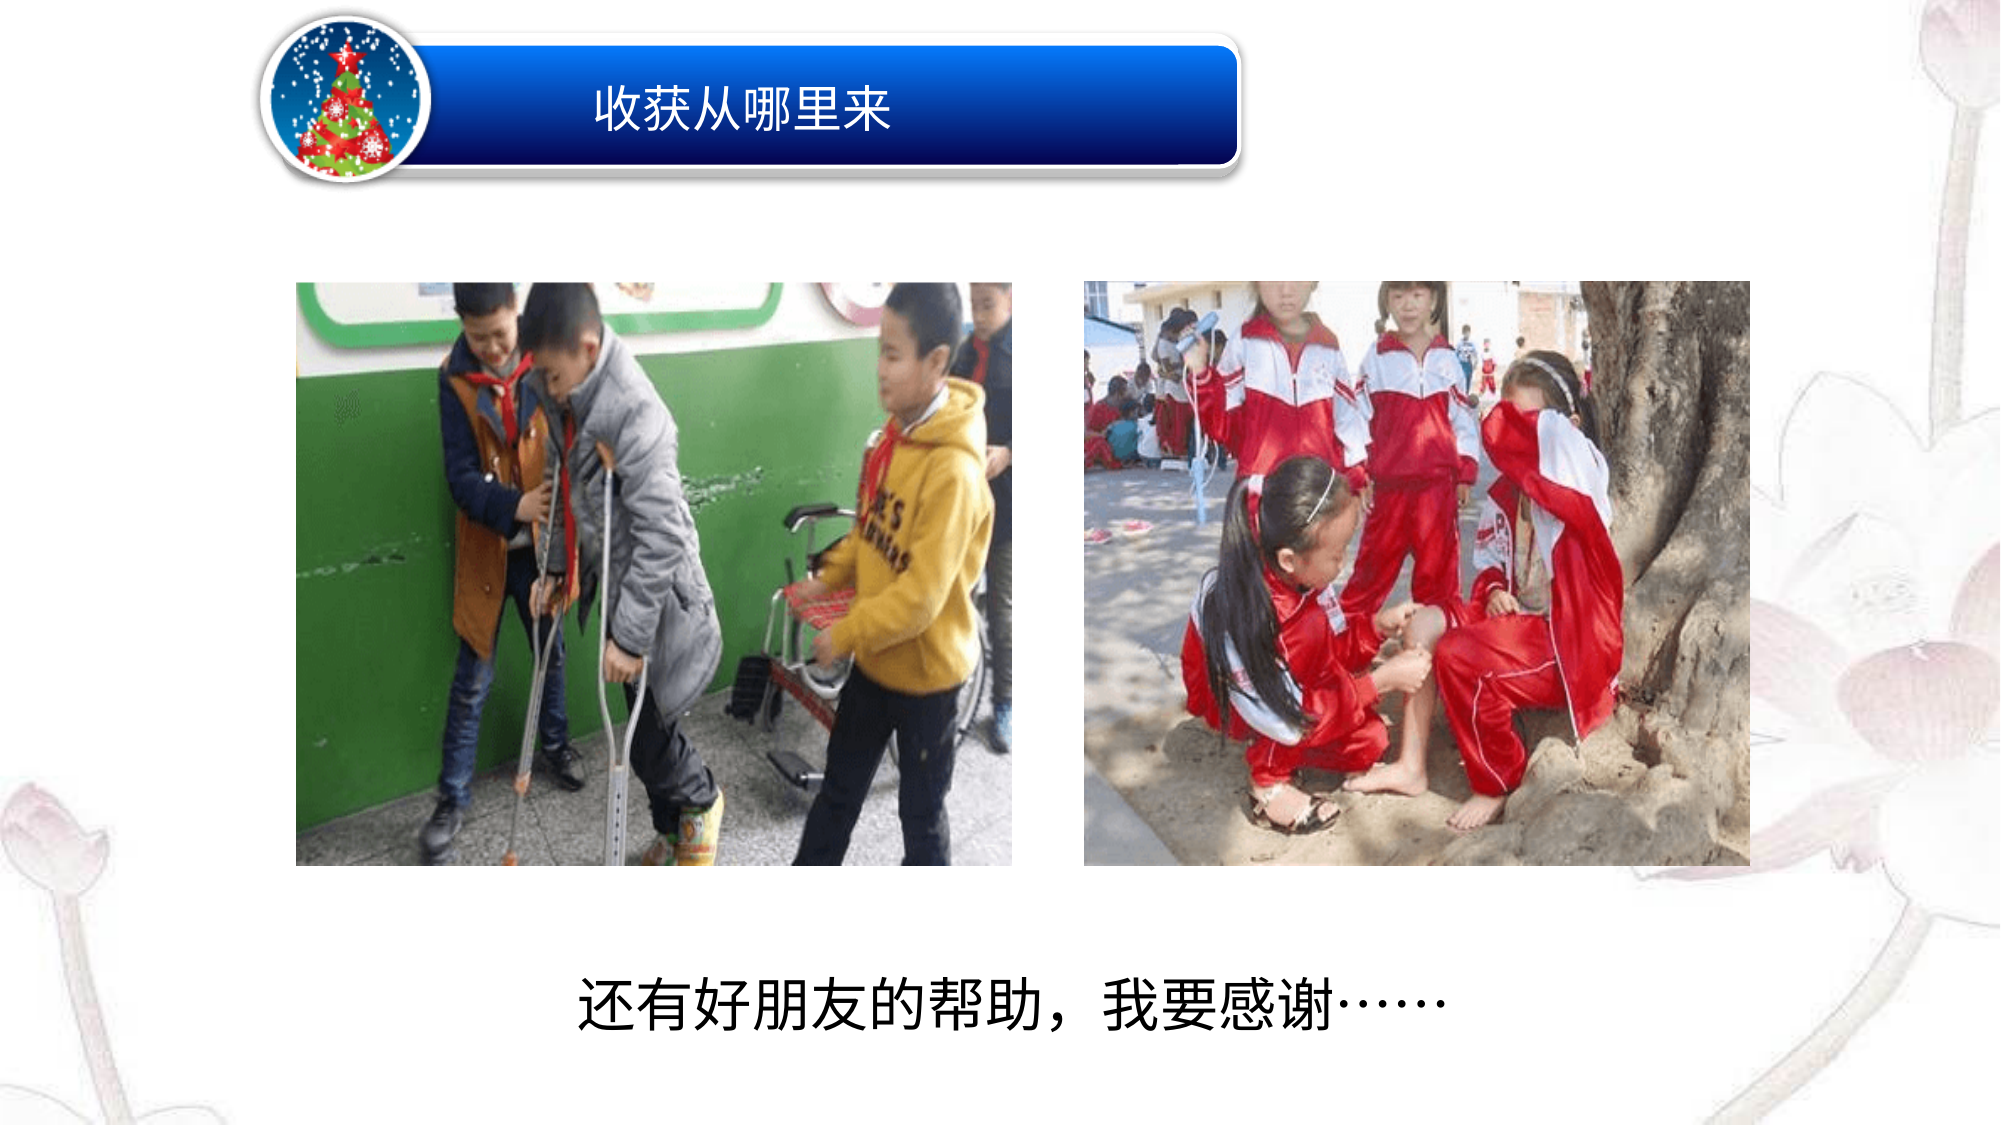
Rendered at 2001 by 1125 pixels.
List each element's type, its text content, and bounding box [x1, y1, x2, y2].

picture [0, 0, 2001, 1125]
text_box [249, 0, 1240, 201]
text_box 还有好朋友的帮助，我要感谢…… [347, 969, 1682, 1072]
